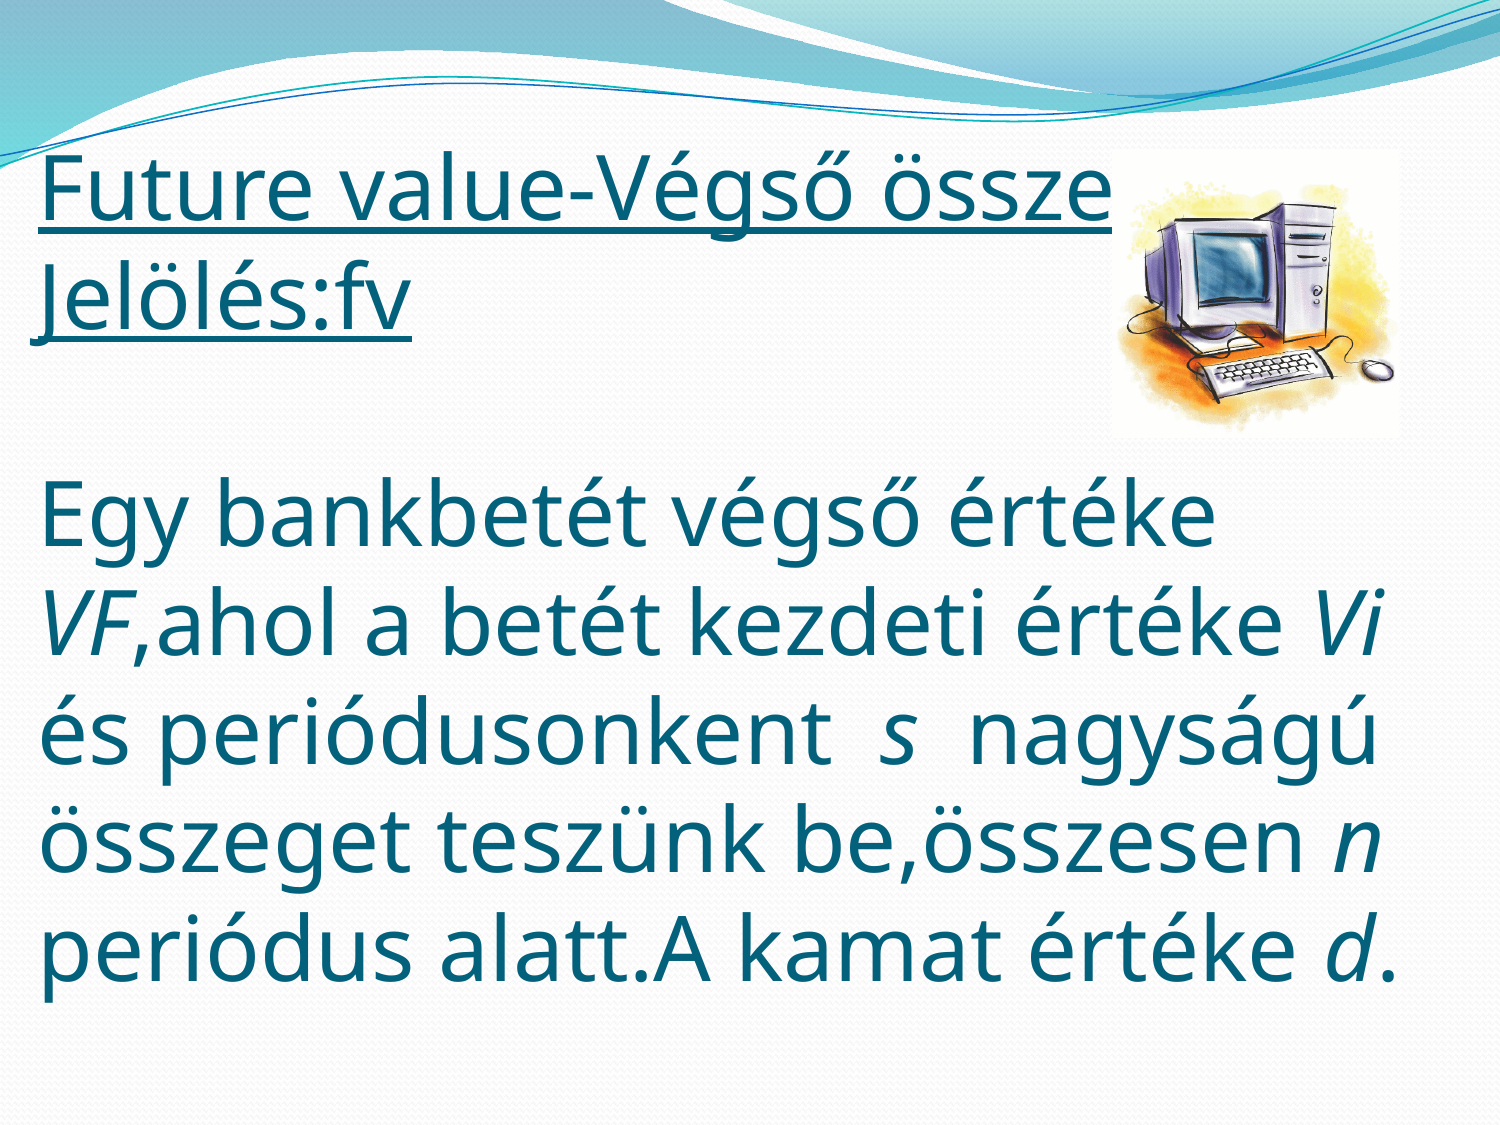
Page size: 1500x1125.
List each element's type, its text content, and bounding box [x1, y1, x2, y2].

picture [1112, 149, 1401, 438]
title Future value-Végső összeg Jelölés:fv Egy bankbetét végső értéke Vf,ahol a betét kezdeti értéke Vi és periódusonkent s nagyságú összeget teszünk be,összesen n periódus alatt.A kamat értéke d. [37, 45, 1425, 1000]
